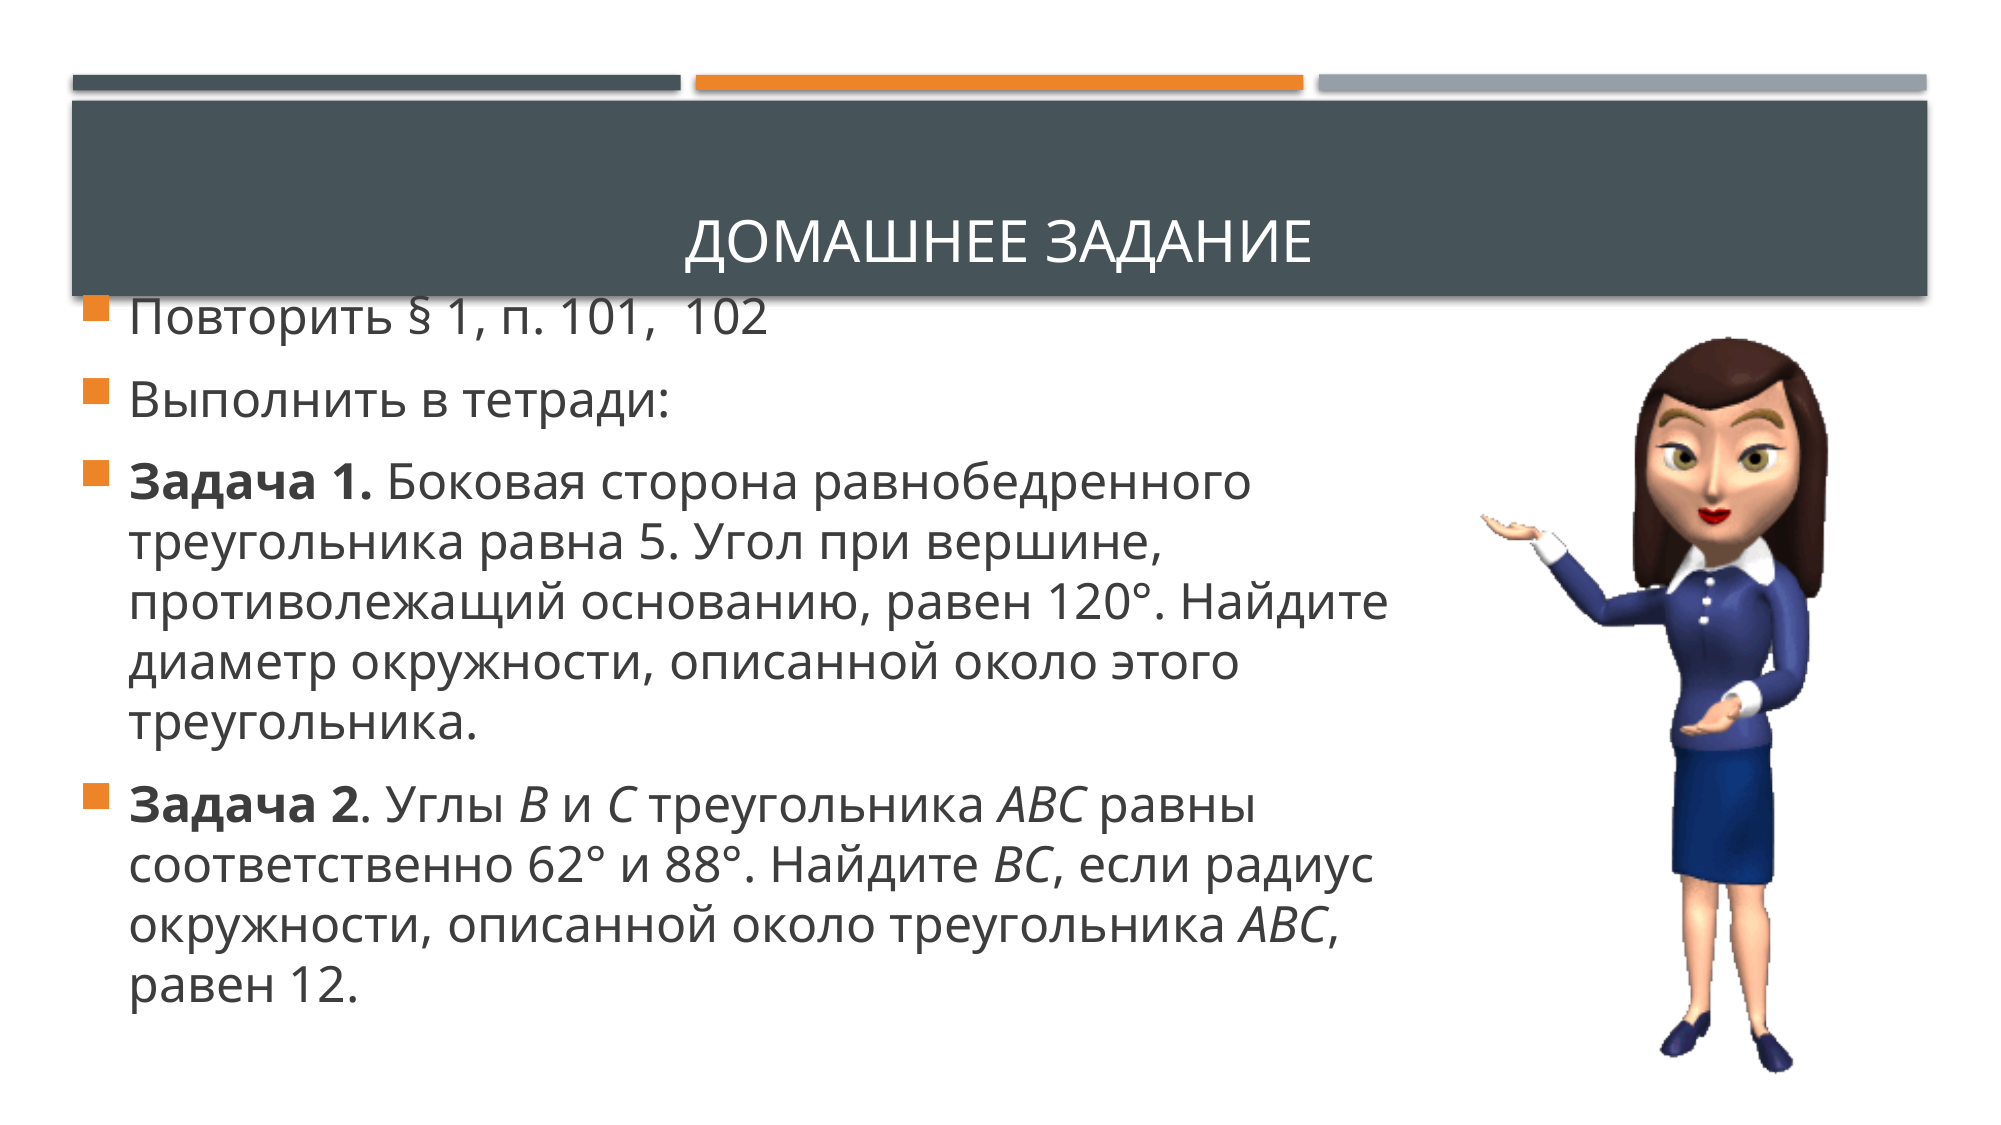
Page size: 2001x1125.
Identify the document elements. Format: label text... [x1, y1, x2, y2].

title Домашнее задание [95, 115, 1905, 282]
list Повторить § 1, п. 101, 102 Выполнить в тетради: Задача 1. Боковая сторона равнобедренного треугольника равна 5. Угол при вершине, противолежащий основанию, равен 120°. Найдите диаметр окружности, описанной около этого треугольника. Задача 2. Углы B и C треугольника ABC равны соответственно 62° и 88°. Найдите BC, если радиус окружности, описанной около треугольника ABC, равен 12. [63, 325, 1484, 1102]
picture [1395, 306, 1937, 1077]
